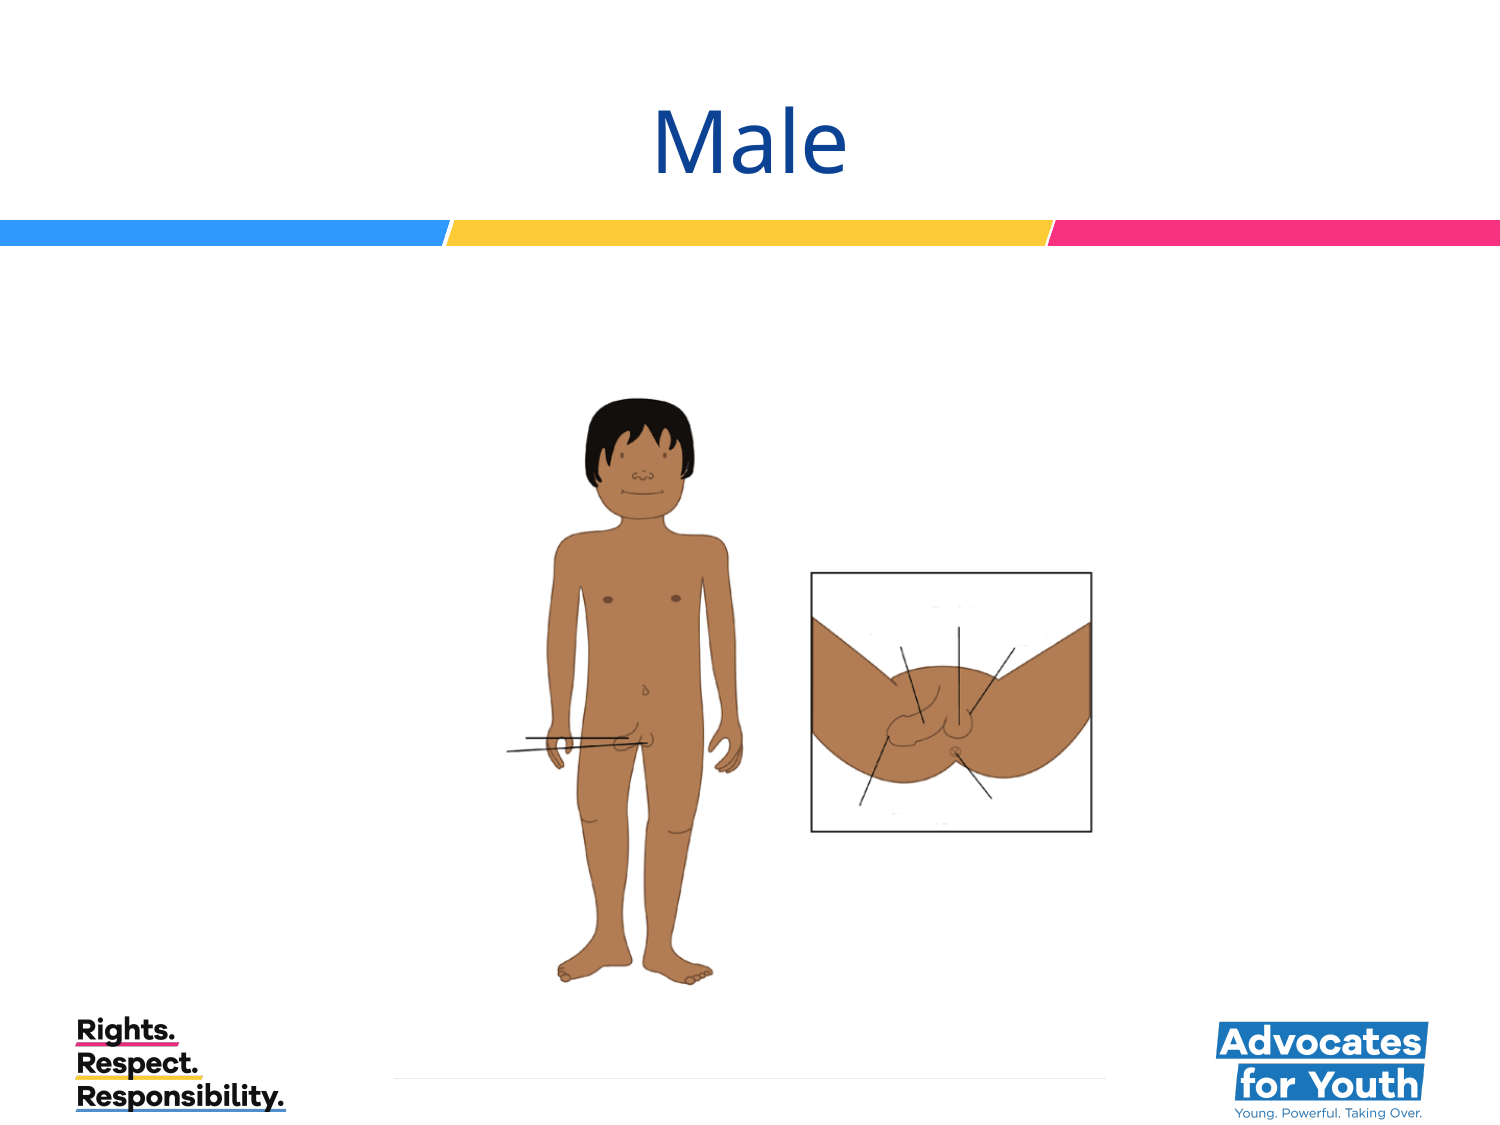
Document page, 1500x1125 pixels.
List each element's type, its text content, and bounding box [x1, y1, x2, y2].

picture [0, 207, 1500, 258]
picture [394, 352, 1106, 1081]
title Male [75, 45, 1425, 233]
